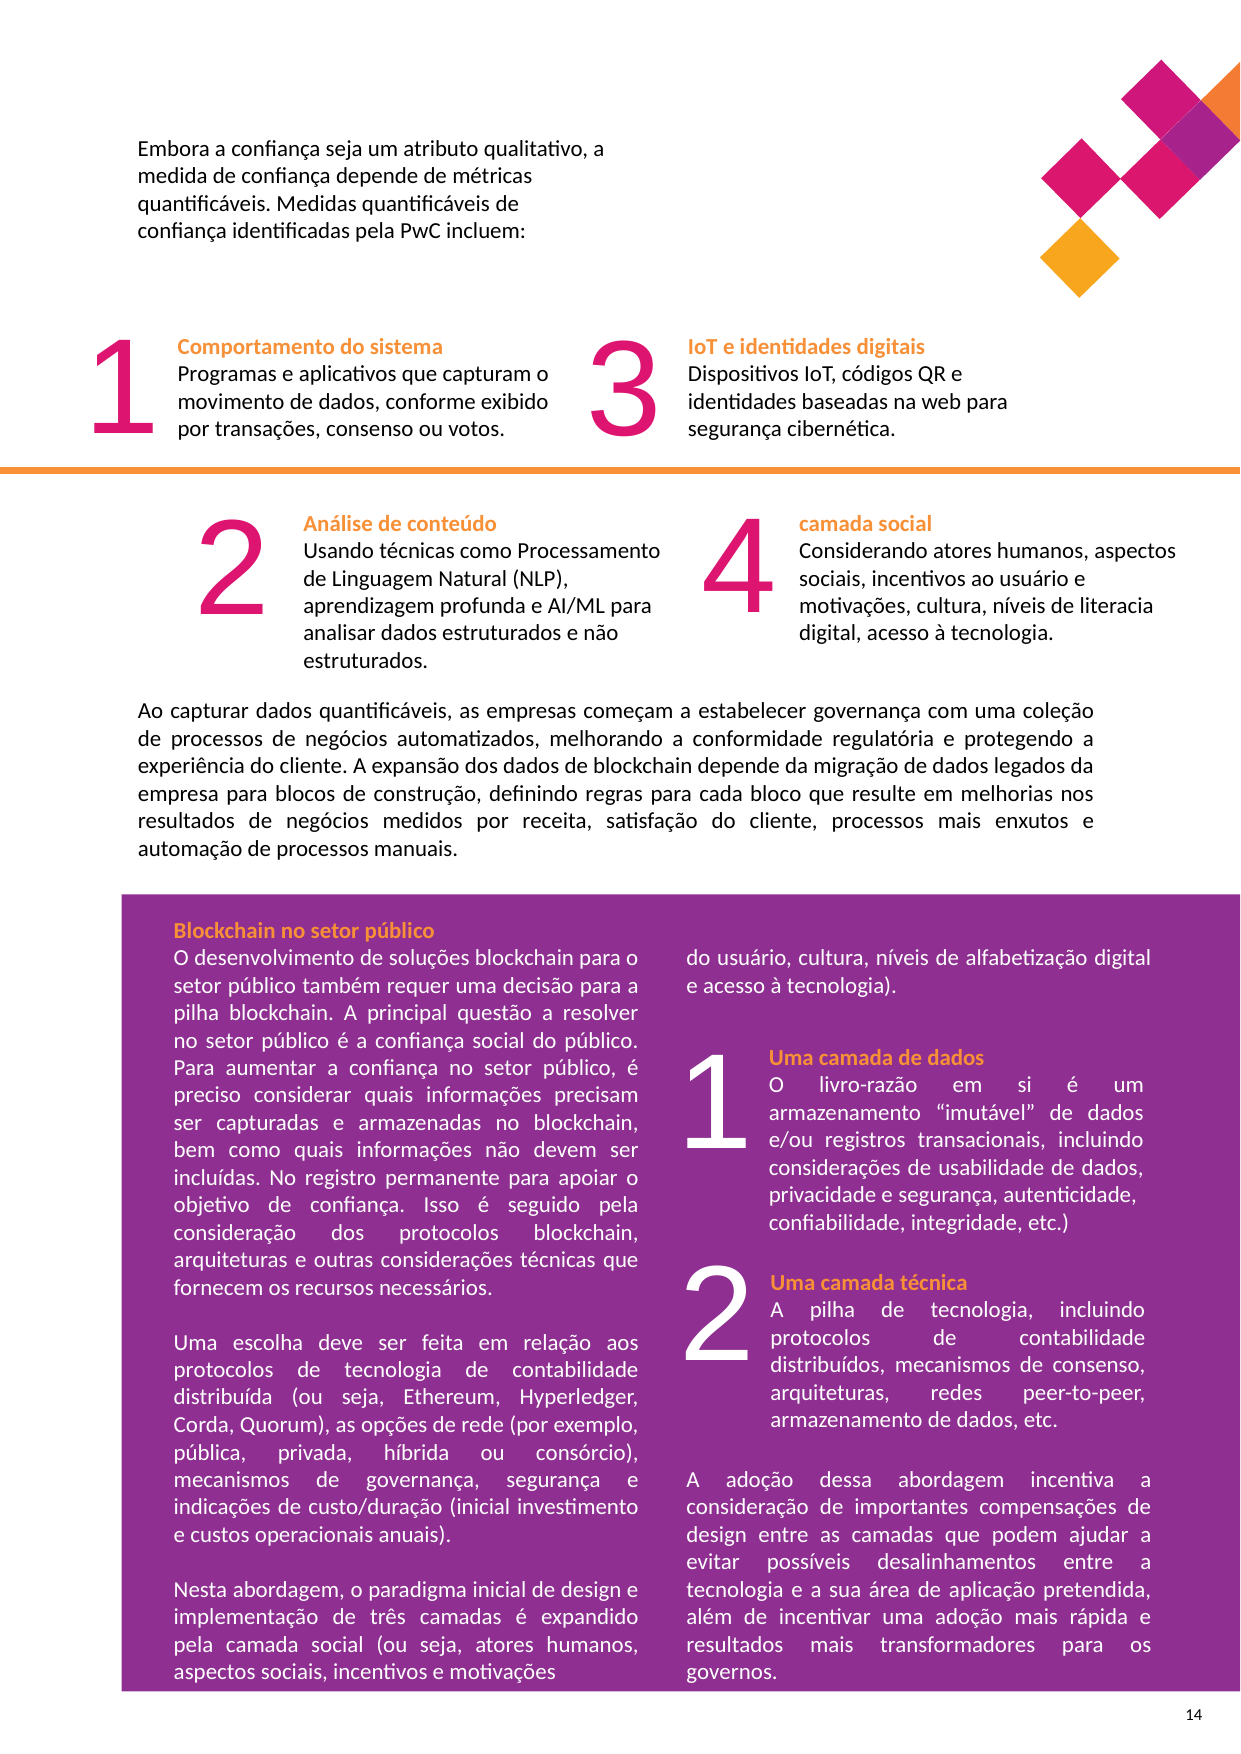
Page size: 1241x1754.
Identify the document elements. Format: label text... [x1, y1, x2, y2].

text_box 1 [70, 290, 178, 467]
text_box 2 [179, 471, 288, 649]
text_box camada social Considerando atores humanos, aspectos sociais, incentivos ao usuário e motivações, cultura, níveis de literacia digital, acesso à tecnologia. [784, 500, 1194, 607]
text_box Comportamento do sistema Programas e aplicativos que capturam o movimento de dados, conforme exibido por transações, consenso ou votos. [178, 324, 572, 431]
text_box IoT e identidades digitais Dispositivos IoT, códigos QR e identidades baseadas na web para segurança cibernética. [673, 324, 1083, 431]
text_box Análise de conteúdo Usando técnicas como Processamento de Linguagem Natural (NLP), aprendizagem profunda e AI/ML para analisar dados estruturados e não estruturados. [288, 500, 698, 607]
text_box Embora a confiança seja um atributo qualitativo, a medida de confiança depende de métricas quantificáveis. Medidas quantificáveis ​​de confiança identificadas pela PwC incluem: [123, 126, 624, 262]
text_box Ao capturar dados quantificáveis, as empresas começam a estabelecer governança com uma coleção de processos de negócios automatizados, melhorando a conformidade regulatória e protegendo a experiência do cliente. A expansão dos dados de blockchain depende da migração de dados legados da empresa para blocos de construção, definindo regras para cada bloco que resulte em melhorias nos resultados de negócios medidos por receita, satisfação do cliente, processos mais enxutos e automação de processos manuais. [123, 688, 1111, 825]
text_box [1041, 71, 1241, 287]
text_box Uma camada de dados O livro-razão em si é um armazenamento “imutável” de dados e/ou registros transacionais, incluindo considerações de usabilidade de dados, privacidade e segurança, autenticidade, confiabilidade, integridade, etc.) [771, 1035, 1159, 1139]
text_box 1 [662, 1005, 771, 1183]
text_box [121, 894, 1241, 1692]
text_box 3 [572, 292, 680, 470]
text_box Blockchain no setor público O desenvolvimento de soluções blockchain para o setor público também requer uma decisão para a pilha blockchain. A principal questão a resolver no setor público é a confiança social do público. Para aumentar a confiança no setor público, é preciso considerar quais informações precisam ser capturadas e armazenadas no blockchain, bem como quais informações não devem ser incluídas. No registro permanente para apoiar o objetivo de confiança. Isso é seguido pela consideração dos protocolos blockchain, arquiteturas e outras considerações técnicas que fornecem os recursos necessários. Uma escolha deve ser feita em relação aos protocolos de tecnologia de contabilidade distribuída (ou seja, Ethereum, Hyperledger, Corda, Quorum), as opções de rede (por exemplo, pública, privada, híbrida ou consórcio), mecanismos de governança, segurança e indicações de custo/duração (inicial investimento e custos operacionais anuais). Nesta abordagem, o paradigma inicial de design e implementação de três camadas é expandido pela camada social (ou seja, atores humanos, aspectos sociais, incentivos e motivações do usuário, cultura, níveis de alfabetização digital e acesso à tecnologia). A adoção dessa abordagem incentiva a consideração de importantes compensações de design entre as camadas que podem ajudar a evitar possíveis desalinhamentos entre a tecnologia e a sua área de aplicação pretendida, além de incentivar uma adoção mais rápida e resultados mais transformadores para os governos. [158, 907, 1167, 1736]
slide_number 49 [1170, 1692, 1229, 1736]
text_box 4 [686, 471, 795, 647]
text_box 2 [664, 1217, 772, 1395]
text_box Uma camada técnica A pilha de tecnologia, incluindo protocolos de contabilidade distribuídos, mecanismos de consenso, arquiteturas, redes peer-to-peer, armazenamento de dados, etc. [772, 1260, 1161, 1364]
